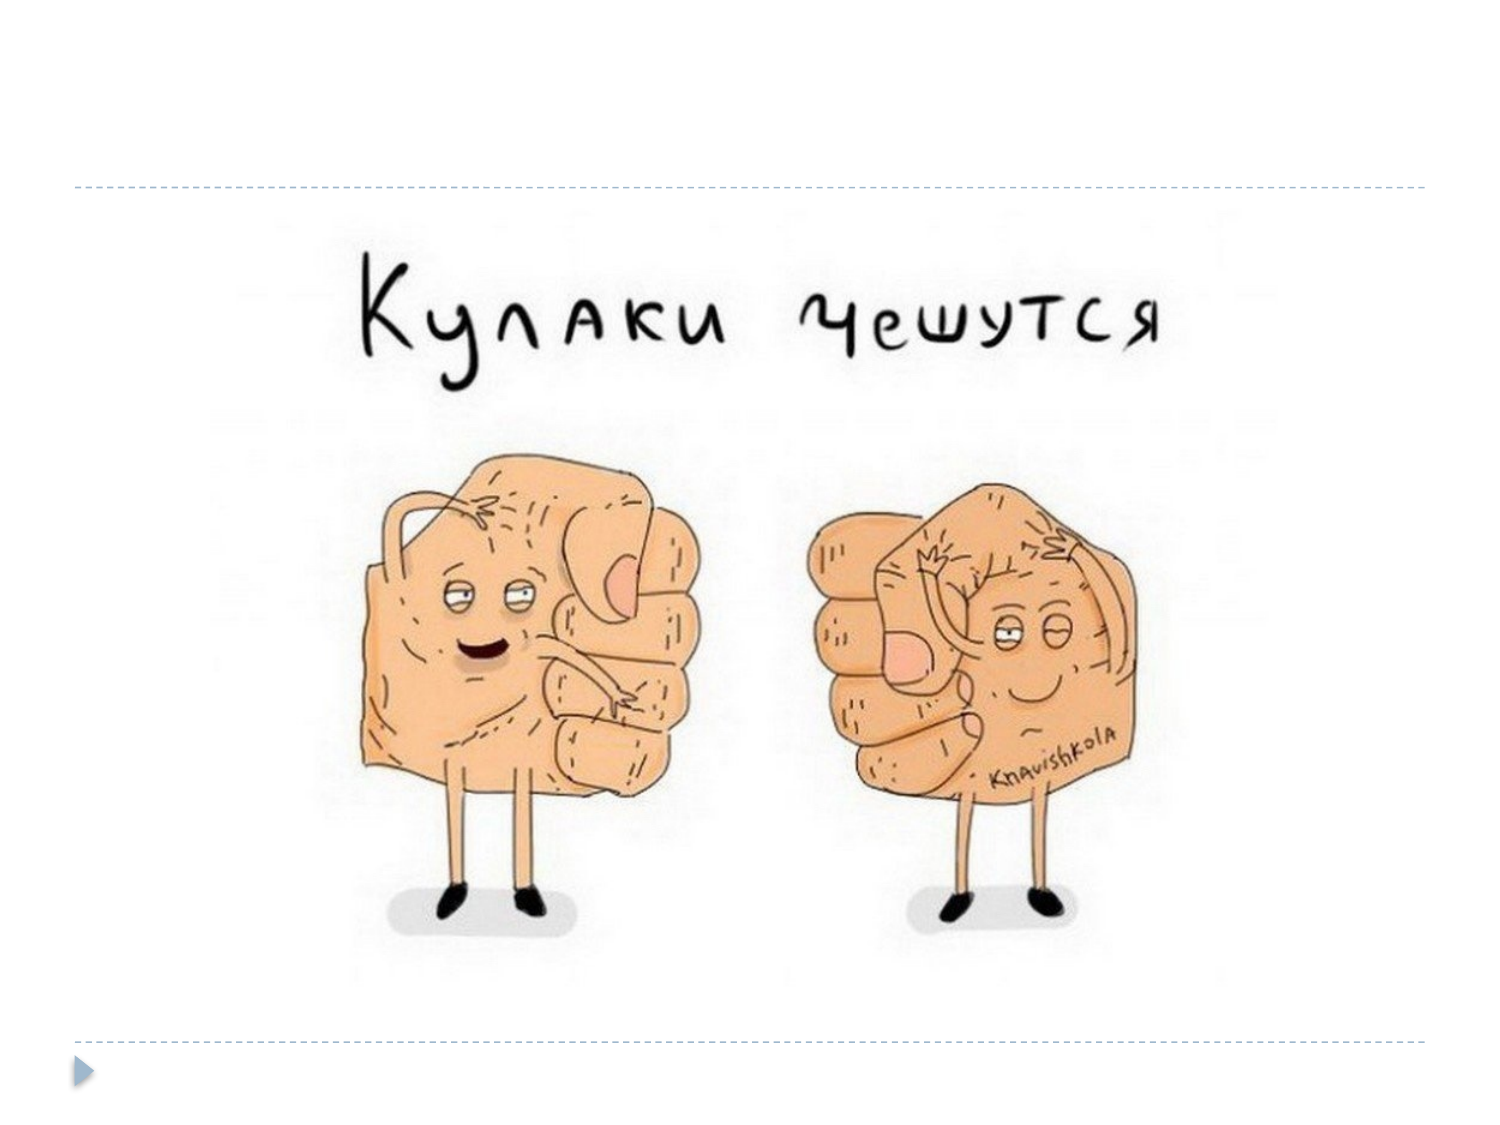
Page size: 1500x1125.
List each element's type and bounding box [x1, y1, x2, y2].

picture [210, 199, 1290, 1011]
